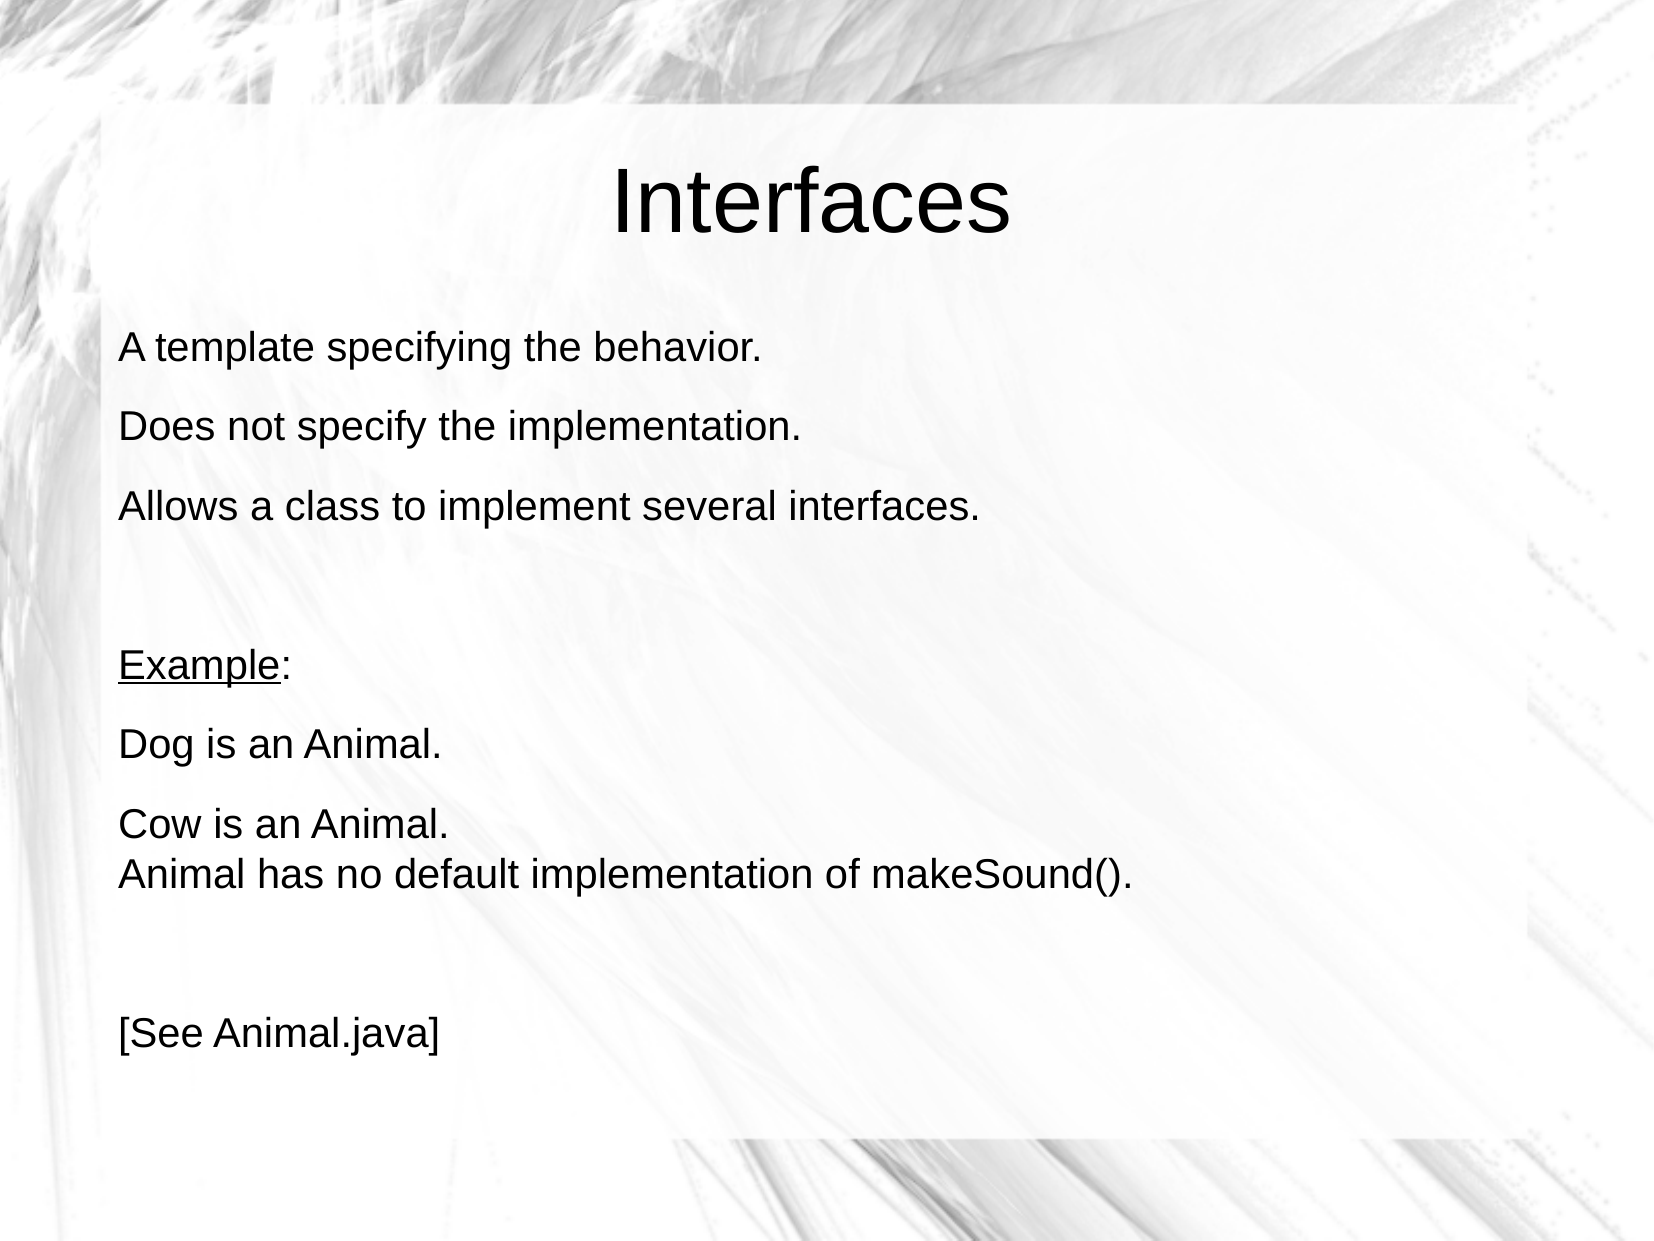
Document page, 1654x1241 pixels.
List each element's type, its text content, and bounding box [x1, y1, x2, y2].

list A template specifying the behavior. Does not specify the implementation. Allows a class to implement several interfaces. Example: Dog is an Animal. Cow is an Animal. Animal has no default implementation of makeSound(). [See Animal.java] [118, 319, 1571, 1102]
picture [0, 0, 1654, 1241]
title Interfaces [118, 112, 1506, 281]
